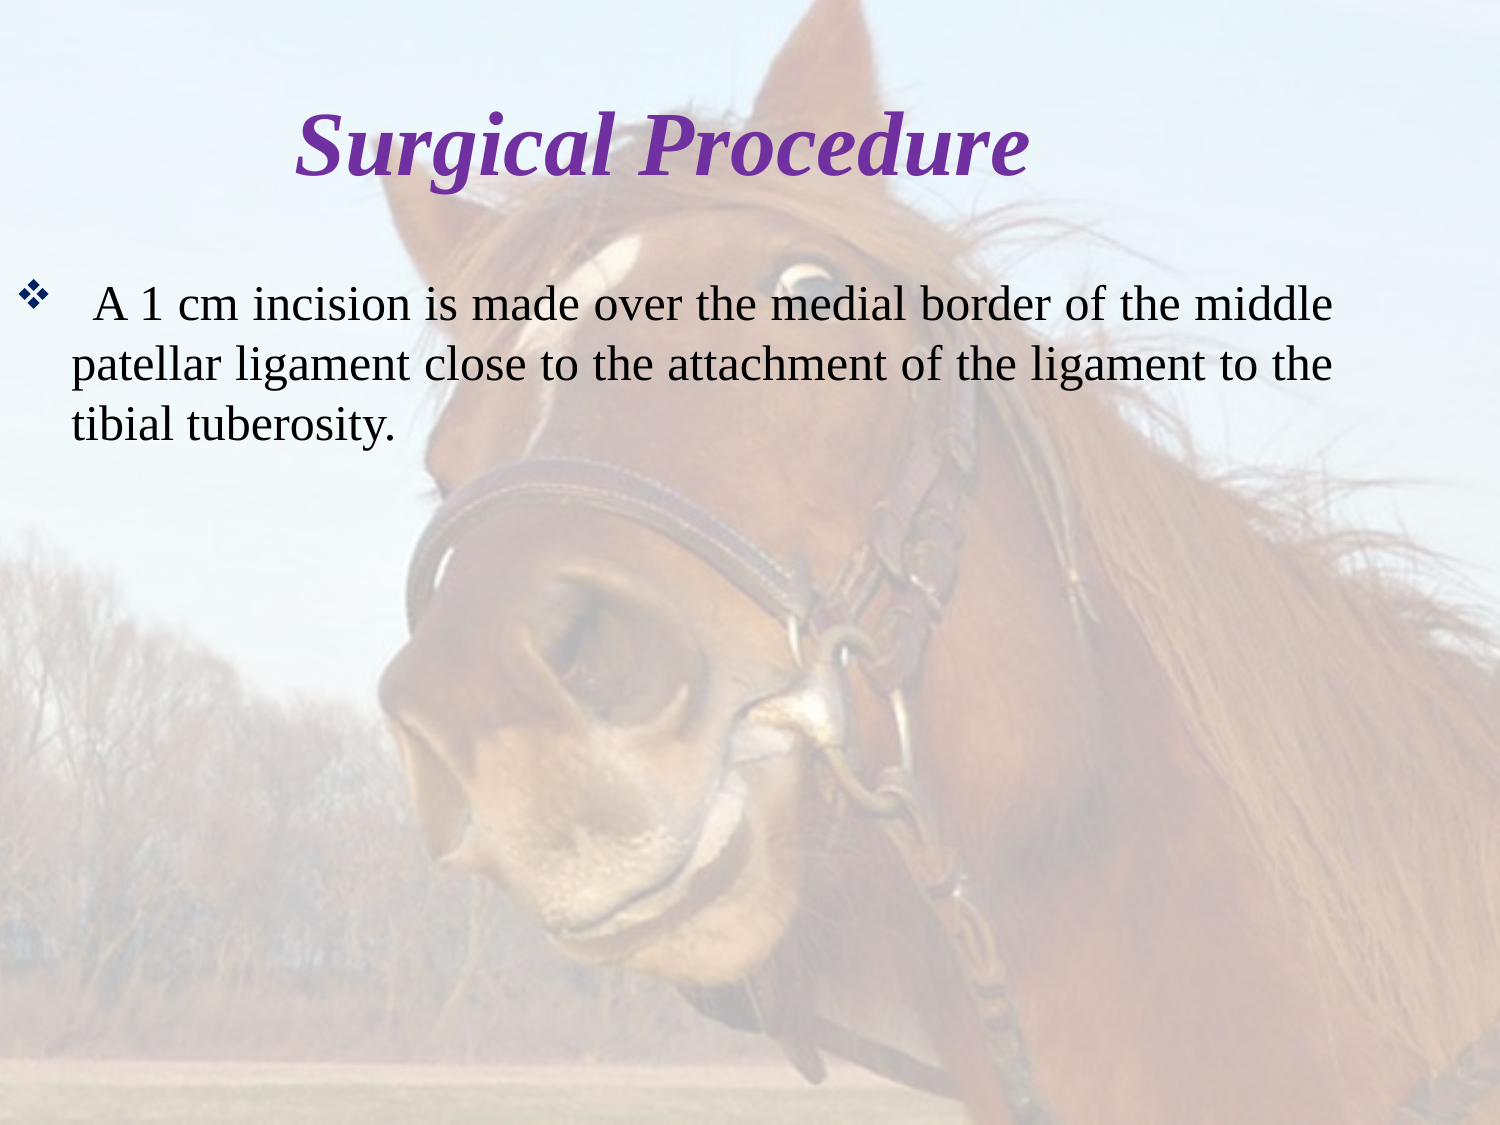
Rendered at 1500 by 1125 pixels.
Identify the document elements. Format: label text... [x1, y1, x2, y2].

title Surgical Procedure [0, 45, 1350, 233]
list A 1 cm incision is made over the medial border of the middle patellar ligament close to the attachment of the ligament to the tibial tuberosity. [0, 262, 1350, 1005]
